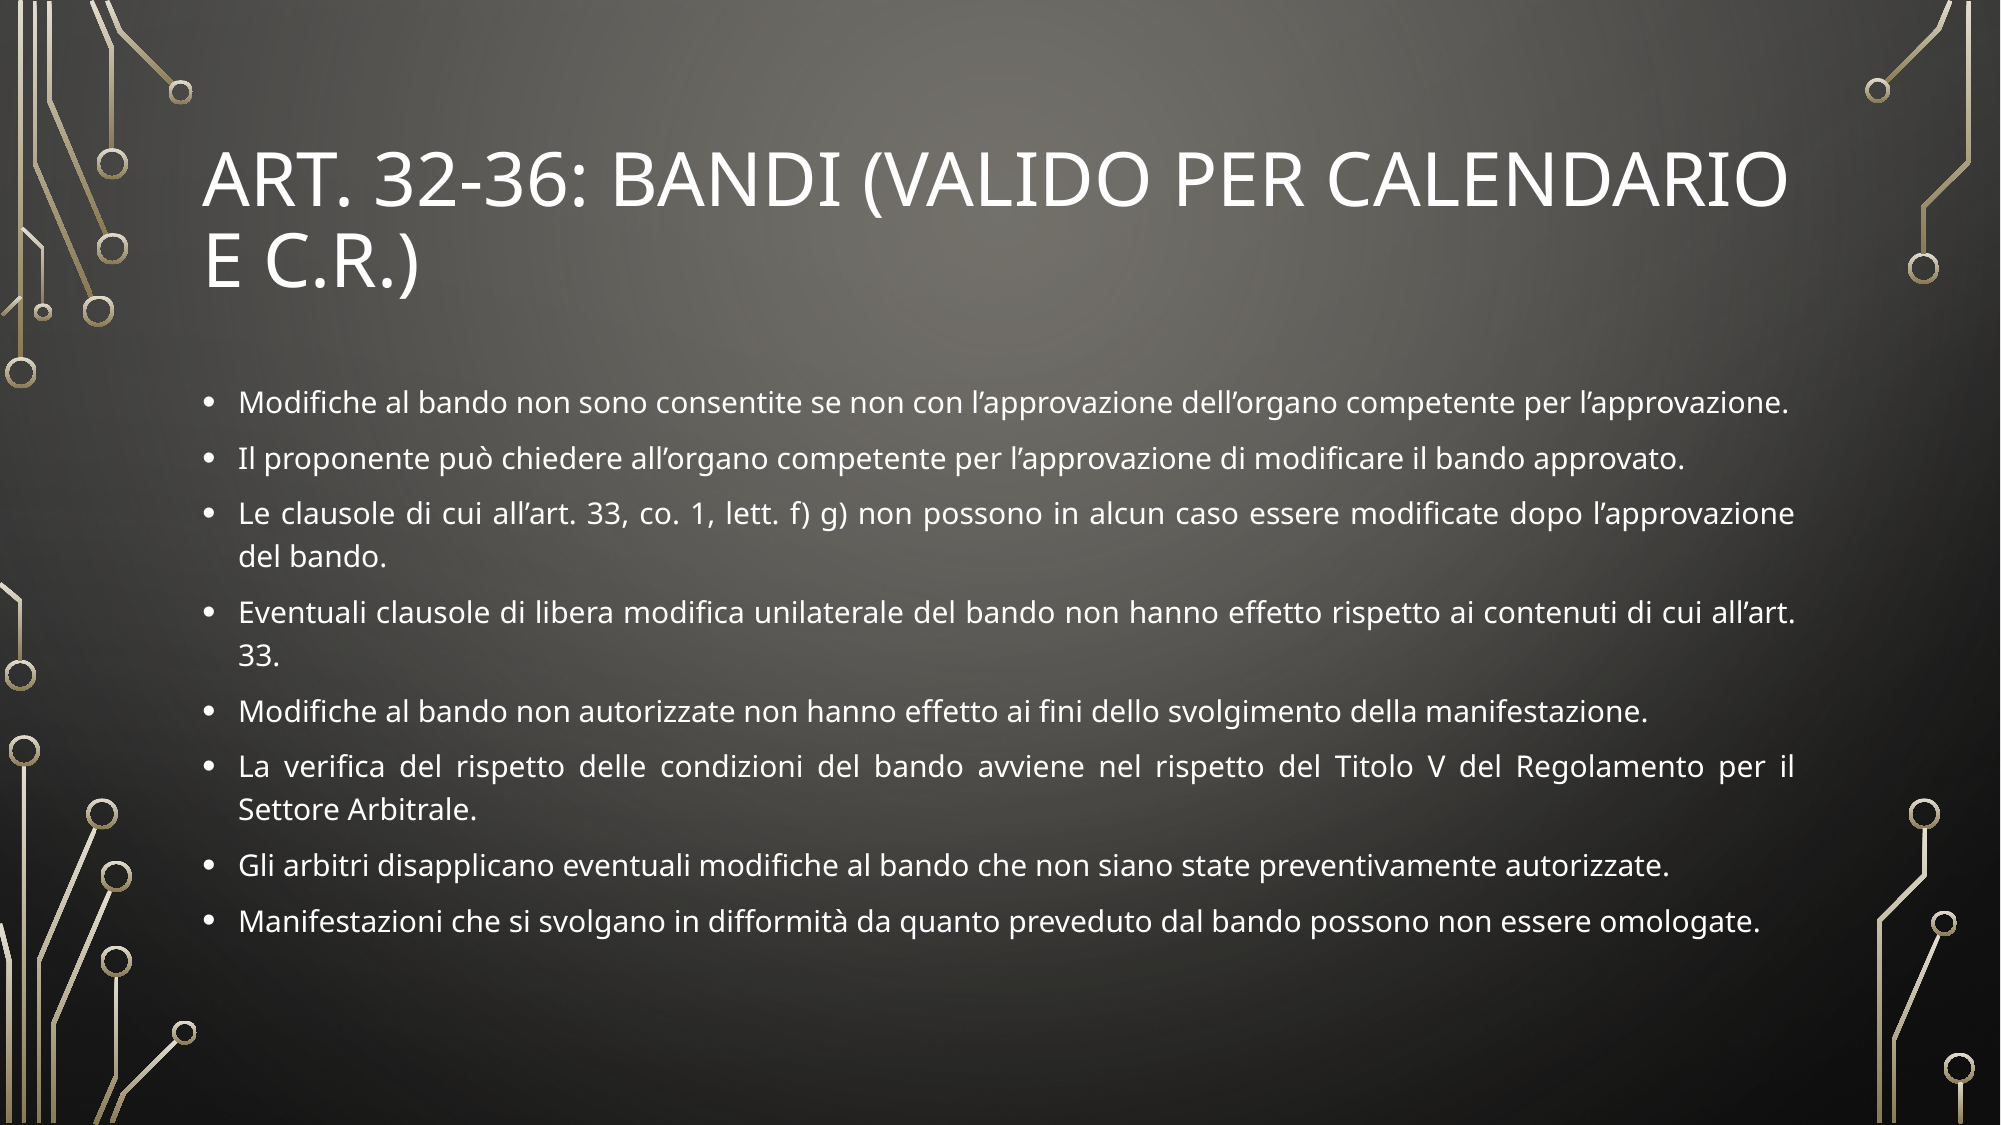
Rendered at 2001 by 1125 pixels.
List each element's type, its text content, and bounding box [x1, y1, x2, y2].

list Modifiche al bando non sono consentite se non con l’approvazione dell’organo competente per l’approvazione. Il proponente può chiedere all’organo competente per l’approvazione di modificare il bando approvato. Le clausole di cui all’art. 33, co. 1, lett. f) g) non possono in alcun caso essere modificate dopo l’approvazione del bando. Eventuali clausole di libera modifica unilaterale del bando non hanno effetto rispetto ai contenuti di cui all’art. 33. Modifiche al bando non autorizzate non hanno effetto ai fini dello svolgimento della manifestazione. La verifica del rispetto delle condizioni del bando avviene nel rispetto del Titolo V del Regolamento per il Settore Arbitrale. Gli arbitri disapplicano eventuali modifiche al bando che non siano state preventivamente autorizzate. Manifestazioni che si svolgano in difformità da quanto preveduto dal bando possono non essere omologate. [187, 369, 1813, 1007]
title ART. 32-36: BANDI (Valido per CALENDARIO E C.R.) [187, 101, 1813, 344]
